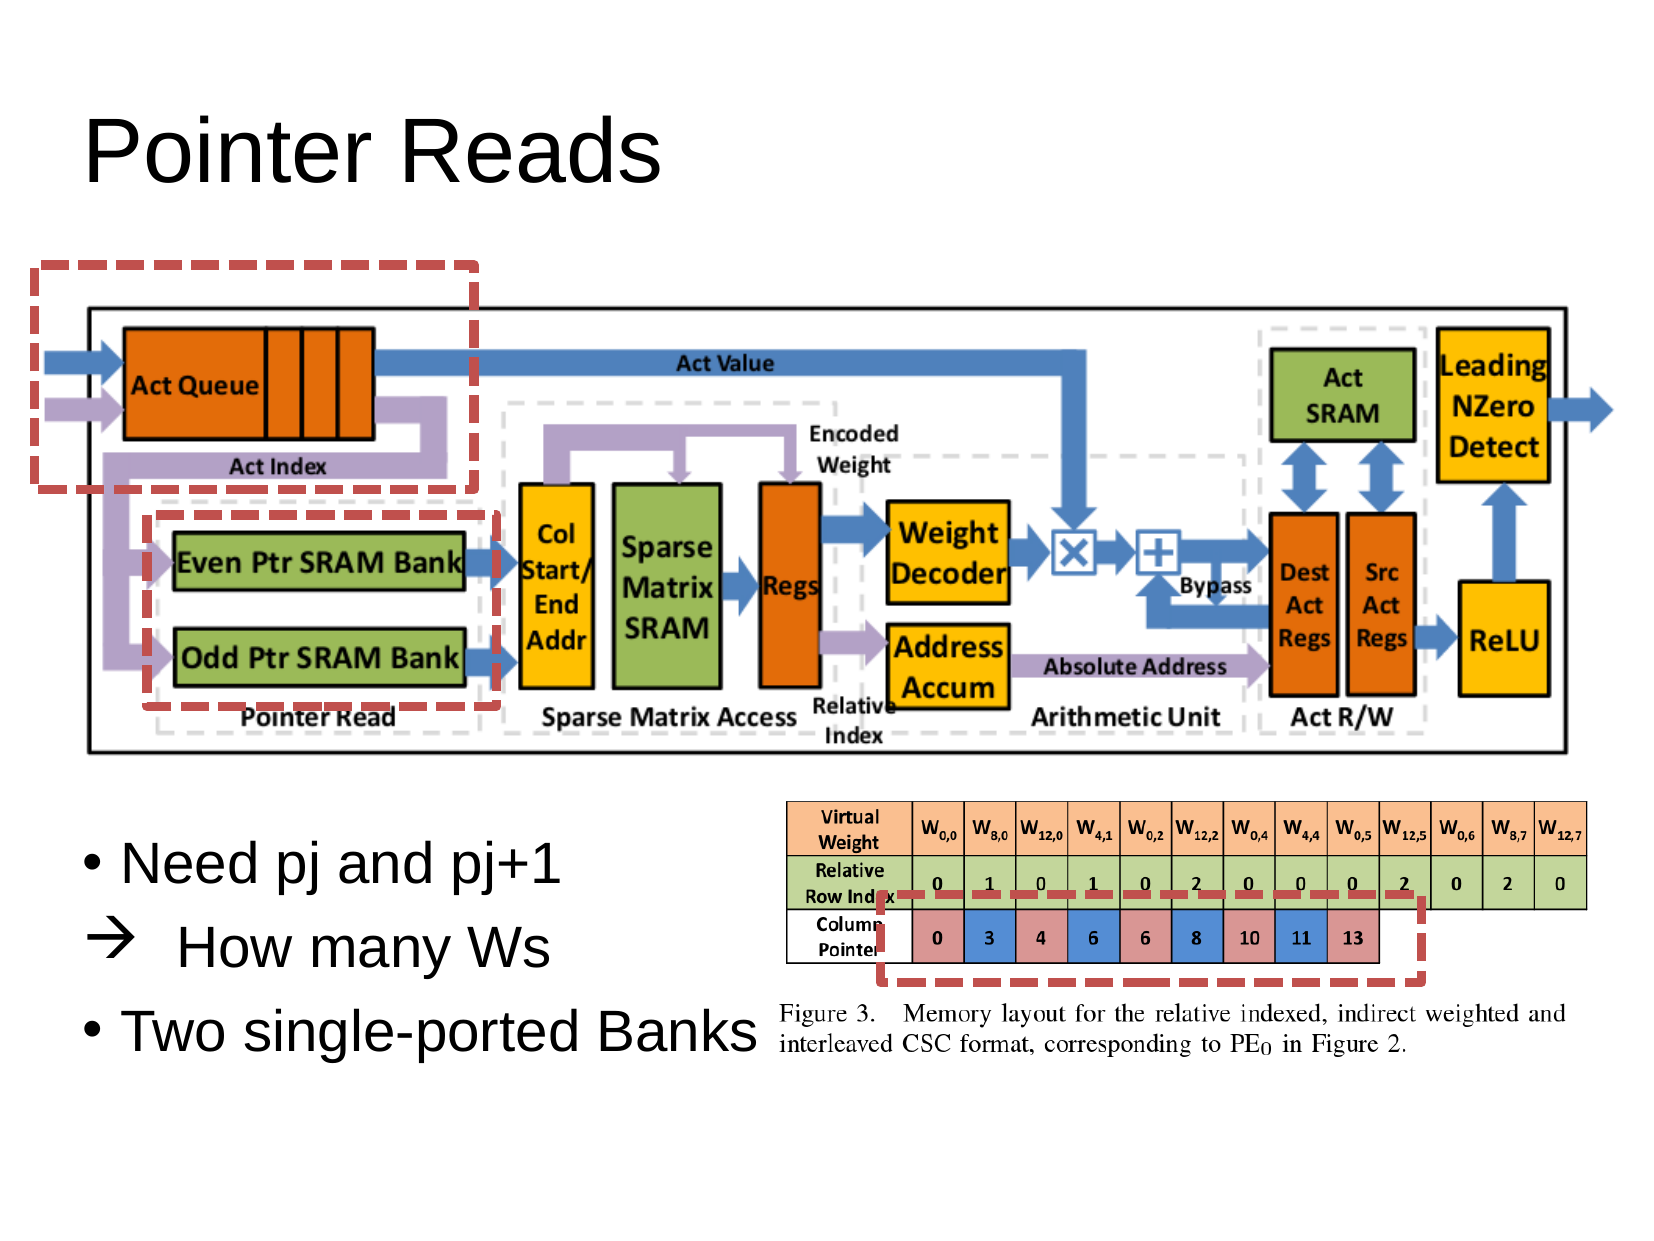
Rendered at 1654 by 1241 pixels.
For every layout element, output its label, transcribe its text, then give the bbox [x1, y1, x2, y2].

title Pointer Reads [82, 49, 1571, 257]
text_box [33, 263, 476, 290]
list Need pj and pj+1 How many Ws Two single-ported Banks [82, 833, 1571, 1174]
picture [34, 289, 1620, 767]
picture [761, 779, 1610, 1077]
